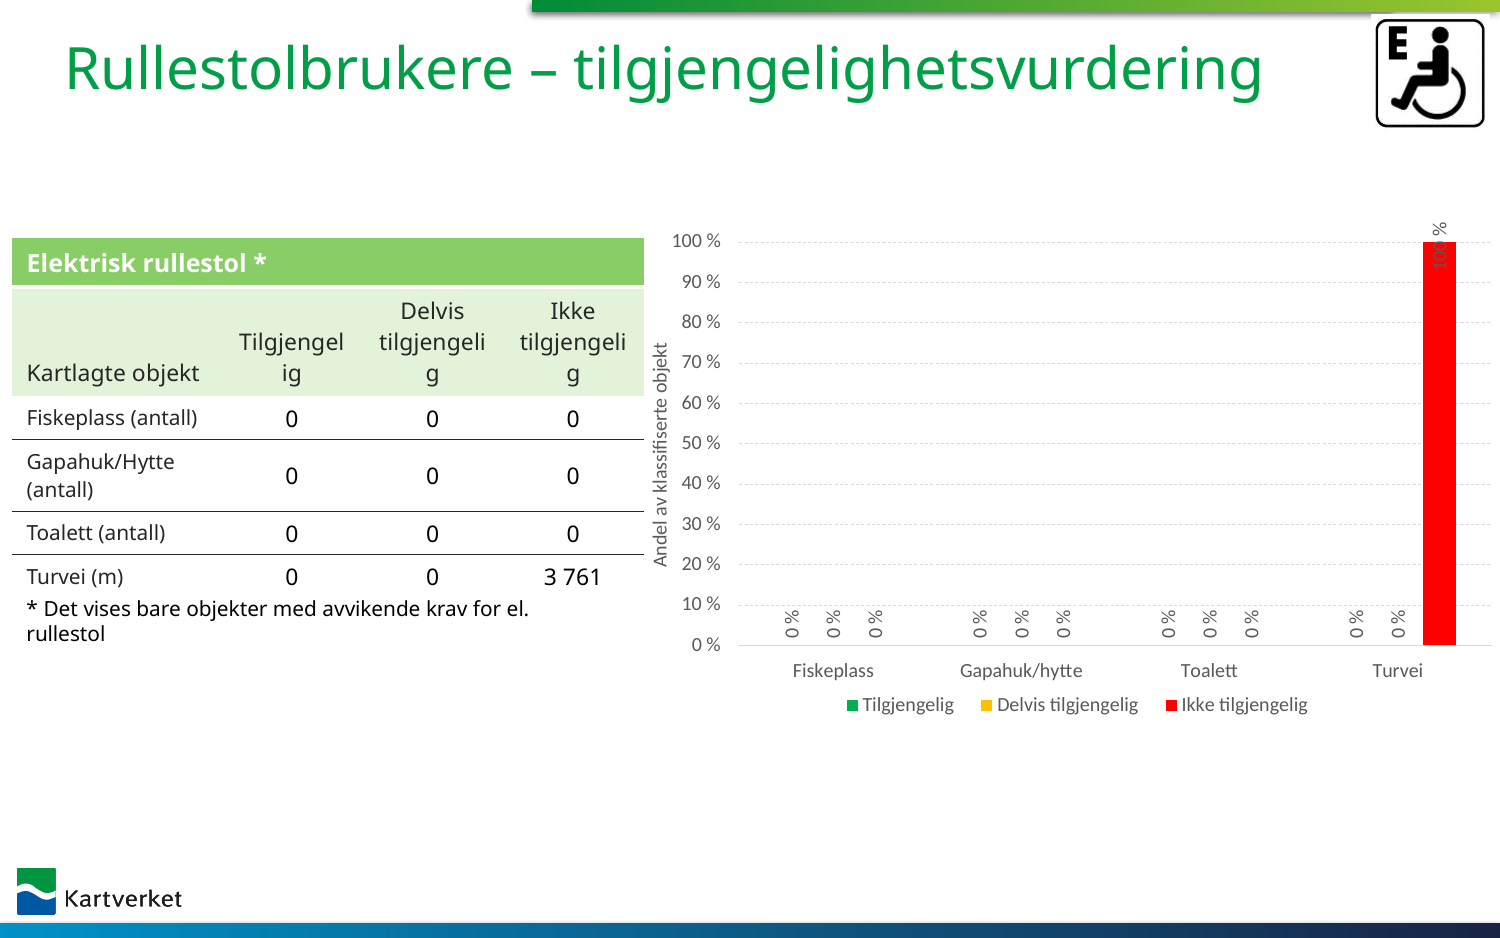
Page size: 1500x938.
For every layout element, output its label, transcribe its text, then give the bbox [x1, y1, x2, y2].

table_cell 0 [503, 440, 638, 511]
table_cell Fiskeplass (antall) [12, 396, 222, 439]
picture [643, 218, 1500, 728]
text_box * Det vises bare objekter med avvikende krav for el. rullestol [11, 588, 597, 653]
table_cell 0 [222, 396, 362, 439]
table_cell Ikke tilgjengelig [503, 289, 638, 396]
table_cell 0 [362, 440, 503, 511]
table_cell 0 [503, 396, 638, 439]
table_cell 0 [503, 512, 638, 554]
table_cell 0 [362, 555, 503, 588]
table_cell 3 761 [503, 555, 638, 598]
table_cell 0 [362, 396, 503, 439]
table_header Elektrisk rullestol * [12, 238, 638, 285]
table_cell 0 [222, 512, 362, 554]
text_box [1371, 13, 1491, 133]
table_cell Kartlagte objekt [12, 289, 222, 396]
text_box Rullestolbrukere – tilgjengelighetsvurdering [49, 12, 1372, 109]
table_cell Tilgjengelig [222, 289, 362, 396]
table_cell Gapahuk/Hytte (antall) [12, 440, 222, 511]
table_cell 0 [222, 440, 362, 511]
table_cell Delvis tilgjengelig [362, 289, 503, 396]
table_cell Turvei (m) [12, 555, 222, 588]
table_cell 0 [222, 555, 362, 588]
table_cell Toalett (antall) [12, 512, 222, 554]
table_cell 0 [362, 512, 503, 554]
